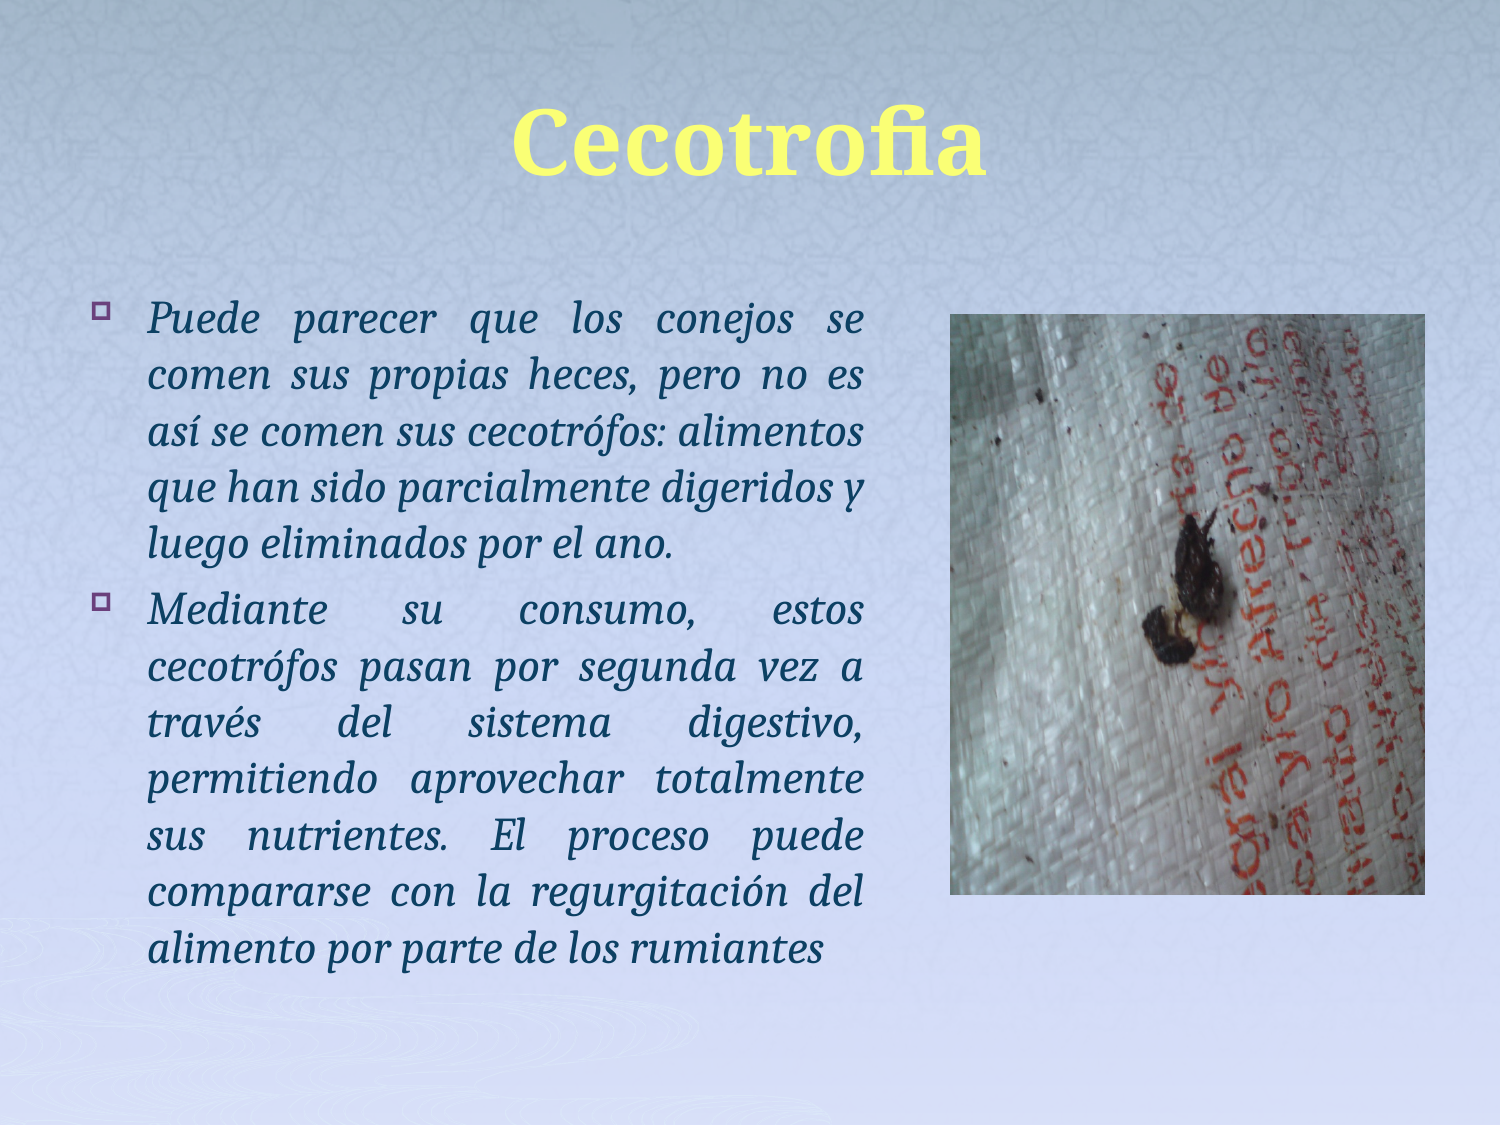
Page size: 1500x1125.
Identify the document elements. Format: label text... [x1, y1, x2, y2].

title Cecotrofia [75, 70, 1425, 209]
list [950, 314, 1425, 895]
list Puede parecer que los conejos se comen sus propias heces, pero no es así se comen sus cecotrófos: alimentos que han sido parcialmente digeridos y luego eliminados por el ano. Mediante su consumo, estos cecotrófos pasan por segunda vez a través del sistema digestivo, permitiendo aprovechar totalmente sus nutrientes. El proceso puede compararse con la regurgitación del alimento por parte de los rumiantes [75, 278, 880, 1035]
